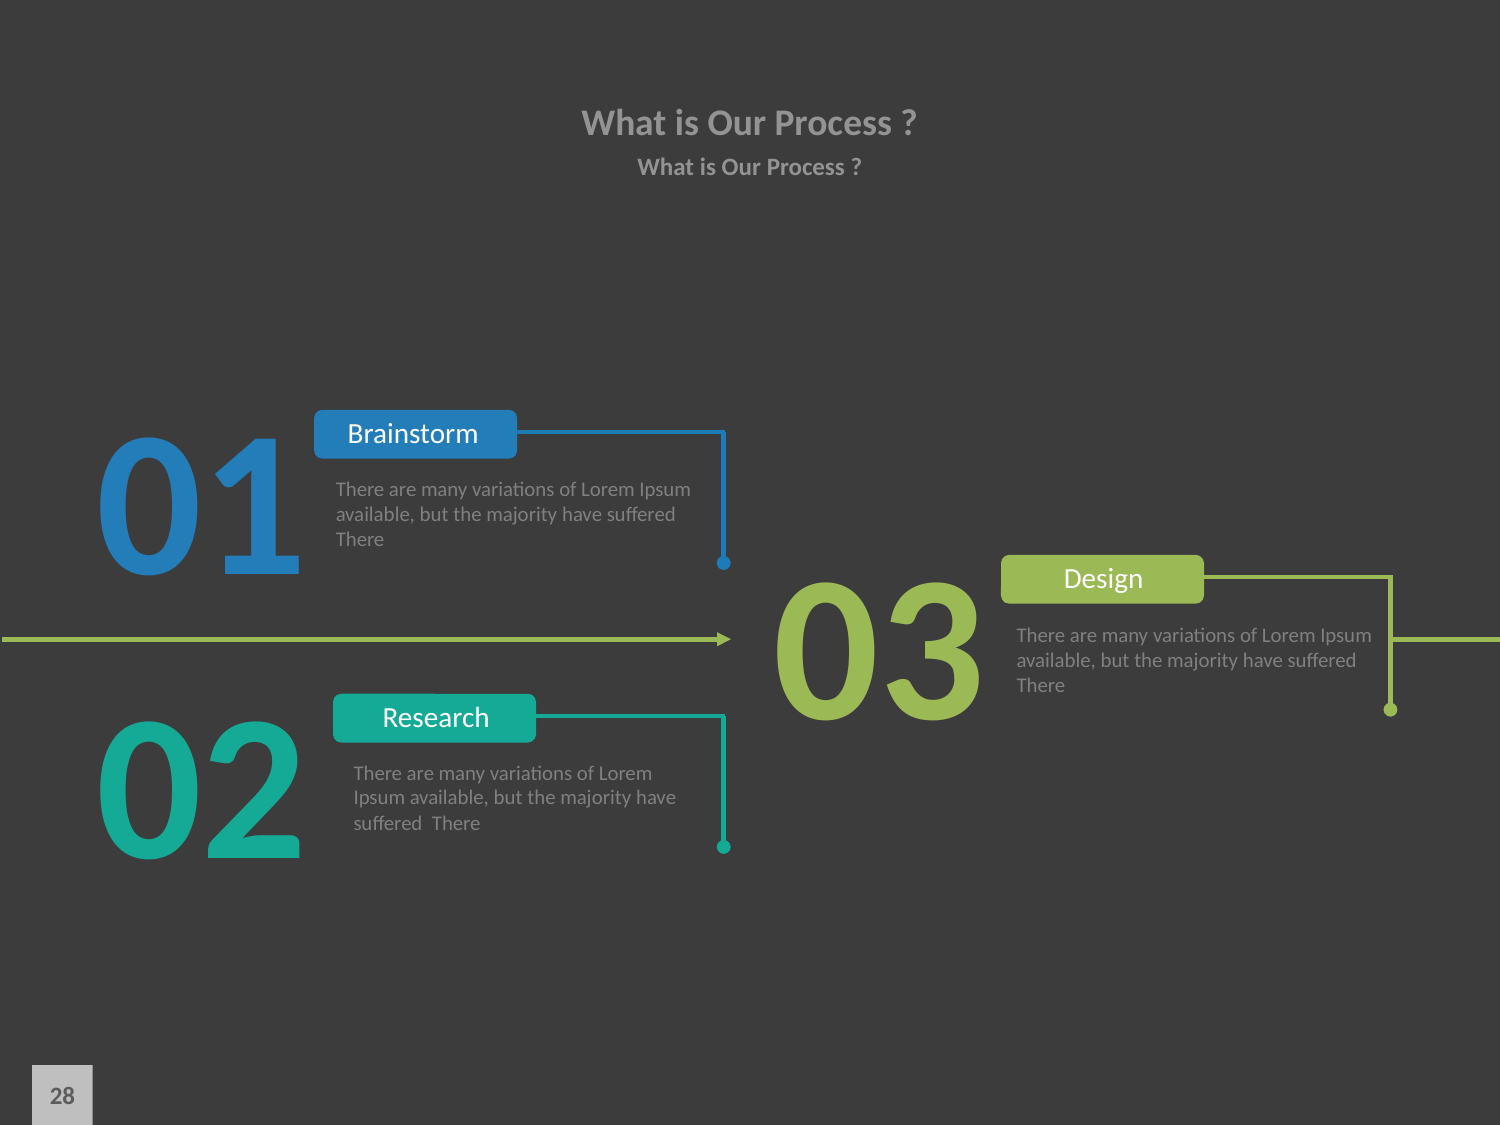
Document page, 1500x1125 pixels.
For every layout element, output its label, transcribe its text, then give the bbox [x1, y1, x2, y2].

text_box 03 [773, 511, 985, 762]
text_box There are many variations of Lorem Ipsum available, but the majority have suffered There [335, 475, 707, 551]
list What is Our Process ? [412, 149, 1088, 183]
text_box There are many variations of Lorem Ipsum available, but the majority have suffered There [353, 758, 698, 835]
text_box 01 [96, 365, 308, 617]
text_box There are many variations of Lorem Ipsum available, but the majority have suffered There [1016, 621, 1383, 697]
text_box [332, 693, 537, 743]
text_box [313, 409, 518, 459]
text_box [1000, 554, 1205, 604]
title What is Our Process ? [287, 91, 1213, 150]
text_box 02 [96, 649, 308, 900]
